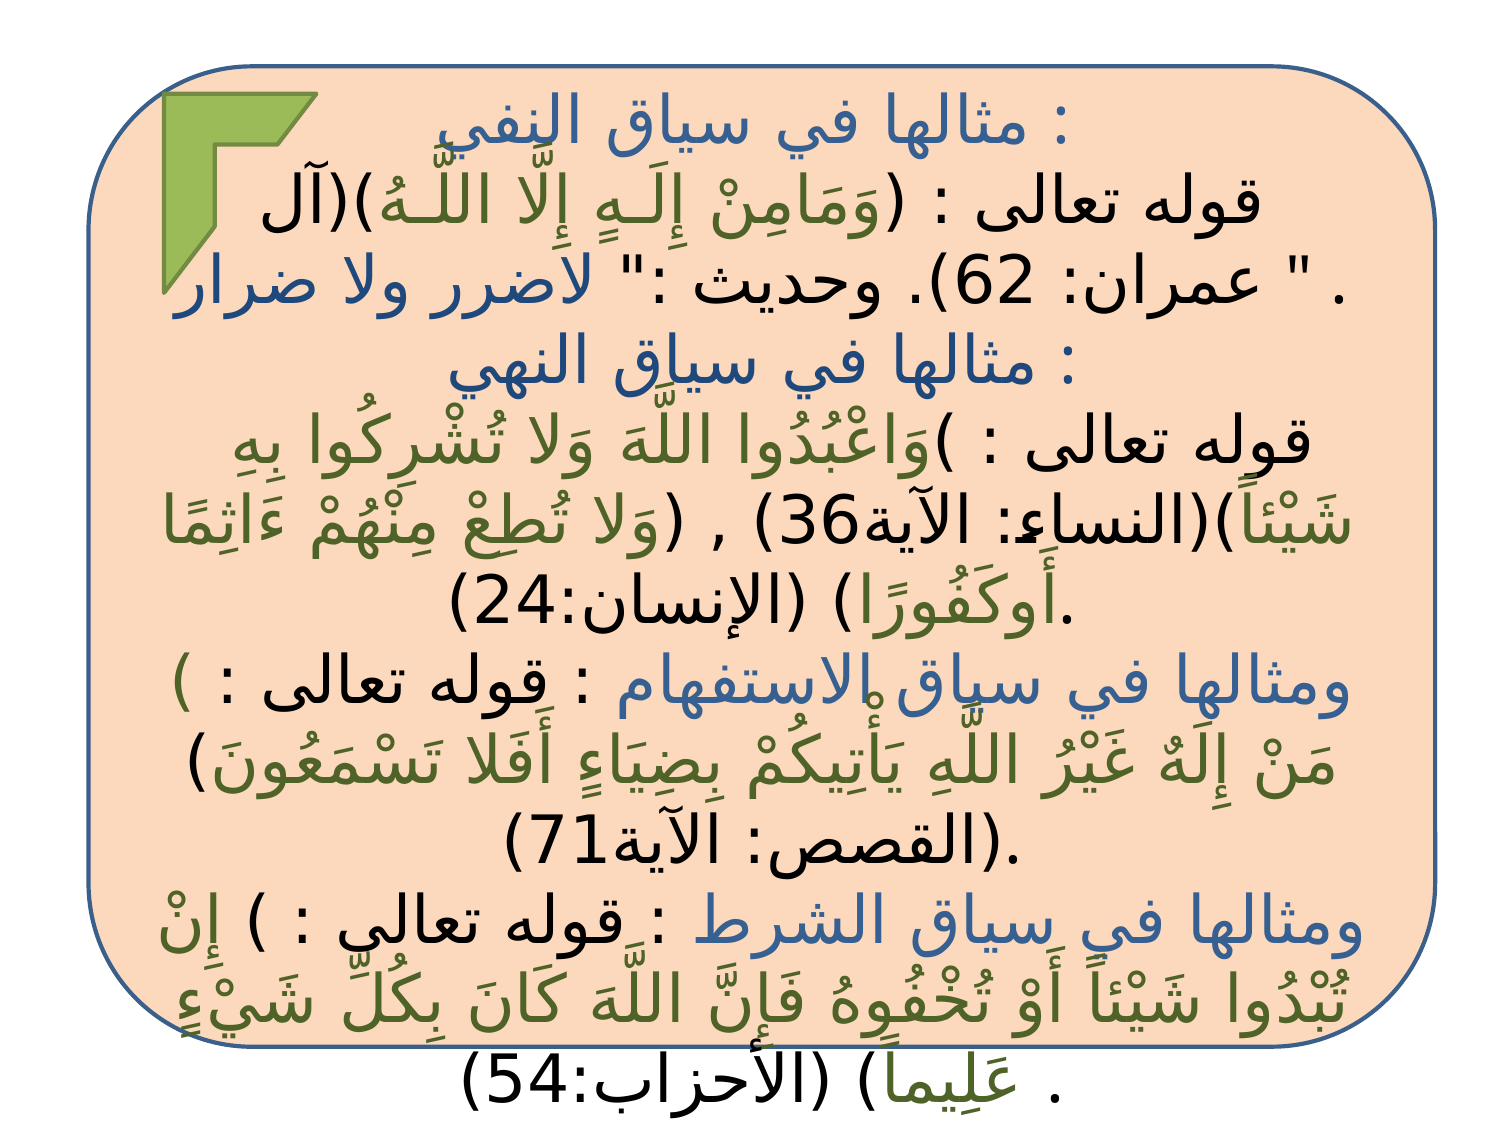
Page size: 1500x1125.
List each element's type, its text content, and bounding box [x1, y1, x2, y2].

text_box [161, 91, 319, 295]
text_box مثالها في سياق النفي : قوله تعالى : (وَمَامِنْ إِلَـهٍ إِلَّا اللَّـهُ)(آل عمران: 62). وحديث :" لاضرر ولا ضرار " . مثالها في سياق النهي : قوله تعالى : )وَاعْبُدُوا اللَّهَ وَلا تُشْرِكُوا بِهِ شَيْئاً)(النساء: الآية36) , (وَلا تُطِعْ مِنْهُمْ ءَاثِمًا أَوكَفُورًا) (الإنسان:24). ومثالها في سياق الاستفهام : قوله تعالى : ) مَنْ إِلَهٌ غَيْرُ اللَّهِ يَأْتِيكُمْ بِضِيَاءٍ أَفَلا تَسْمَعُونَ)(القصص: الآية71). ومثالها في سياق الشرط : قوله تعالى : ) إِنْ تُبْدُوا شَيْئاً أَوْ تُخْفُوهُ فَإِنَّ اللَّهَ كَانَ بِكُلِّ شَيْءٍ عَلِيماً) (الأحزاب:54) . [86, 64, 1438, 1049]
